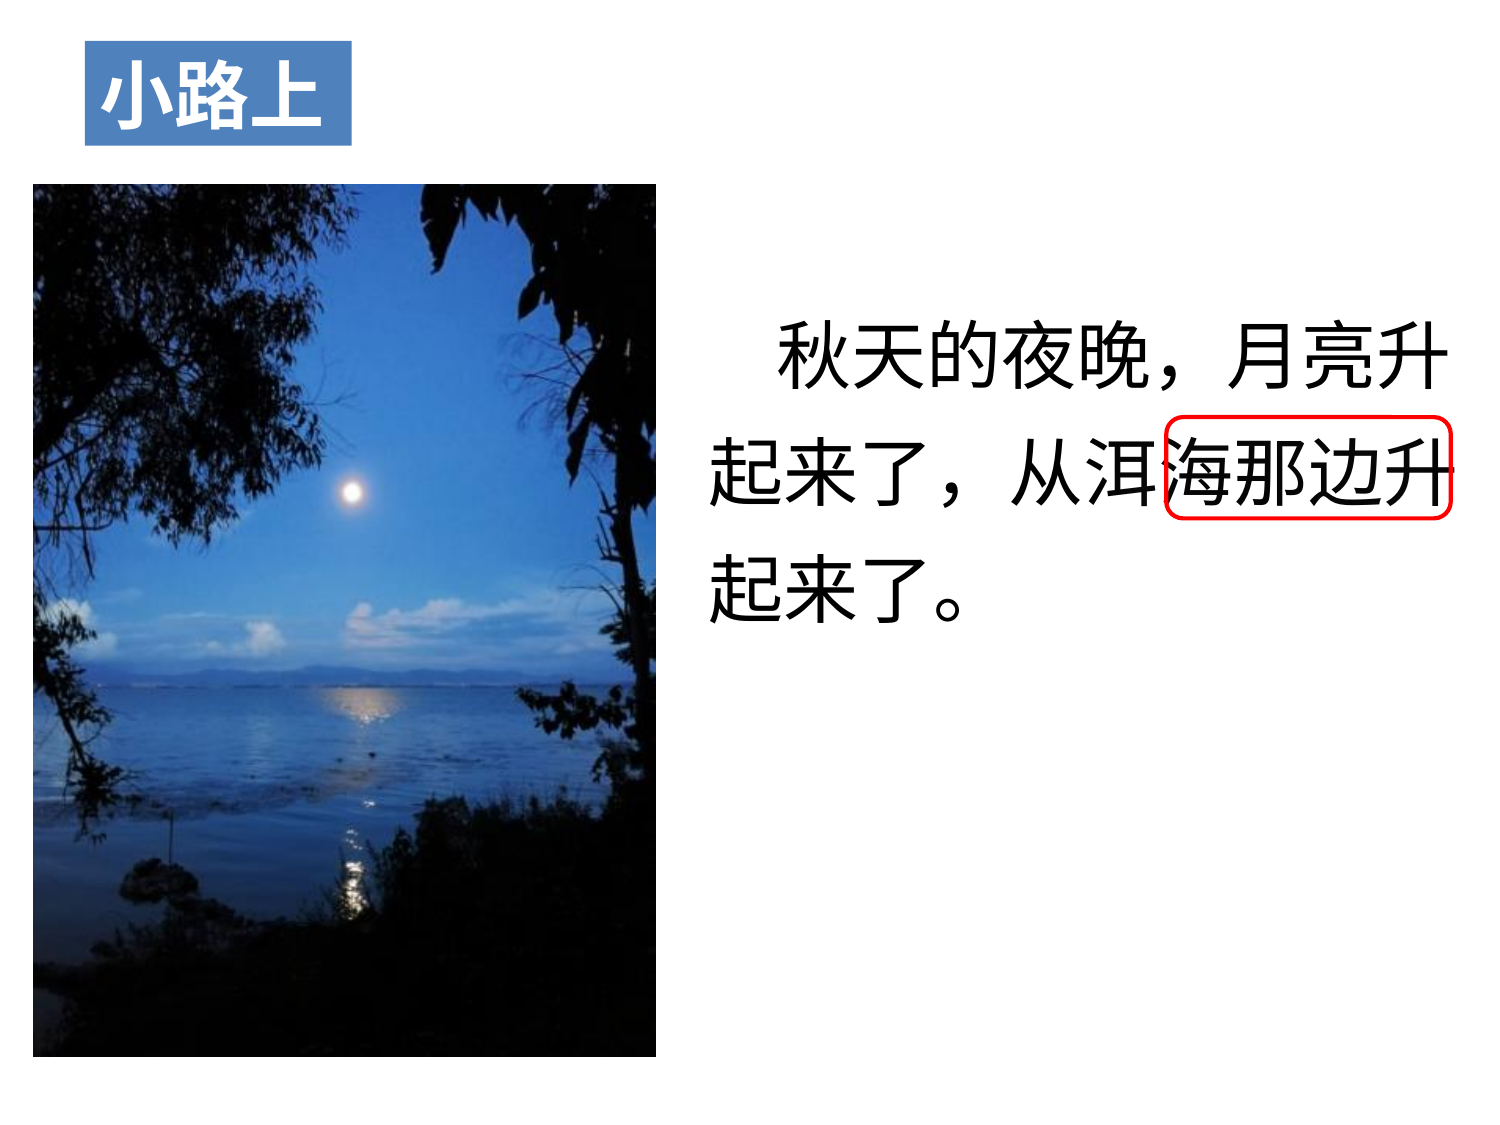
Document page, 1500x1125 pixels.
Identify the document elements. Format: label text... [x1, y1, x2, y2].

text_box 秋天的夜晚，月亮升起来了，从洱海那边升起来了。 [696, 275, 1483, 638]
text_box [1164, 414, 1453, 521]
text_box 小路上 [84, 40, 352, 146]
text_box 有时，阿妈给我讲月亮的故事，一个古老的传说；有时，却什么也不讲，只是静静地走着，走着。走过月亮闪闪的溪岸，走过石拱桥；走过月影团团果园，走过庄稼地和菜地…… [1093, 402, 1462, 592]
picture [33, 183, 656, 1057]
